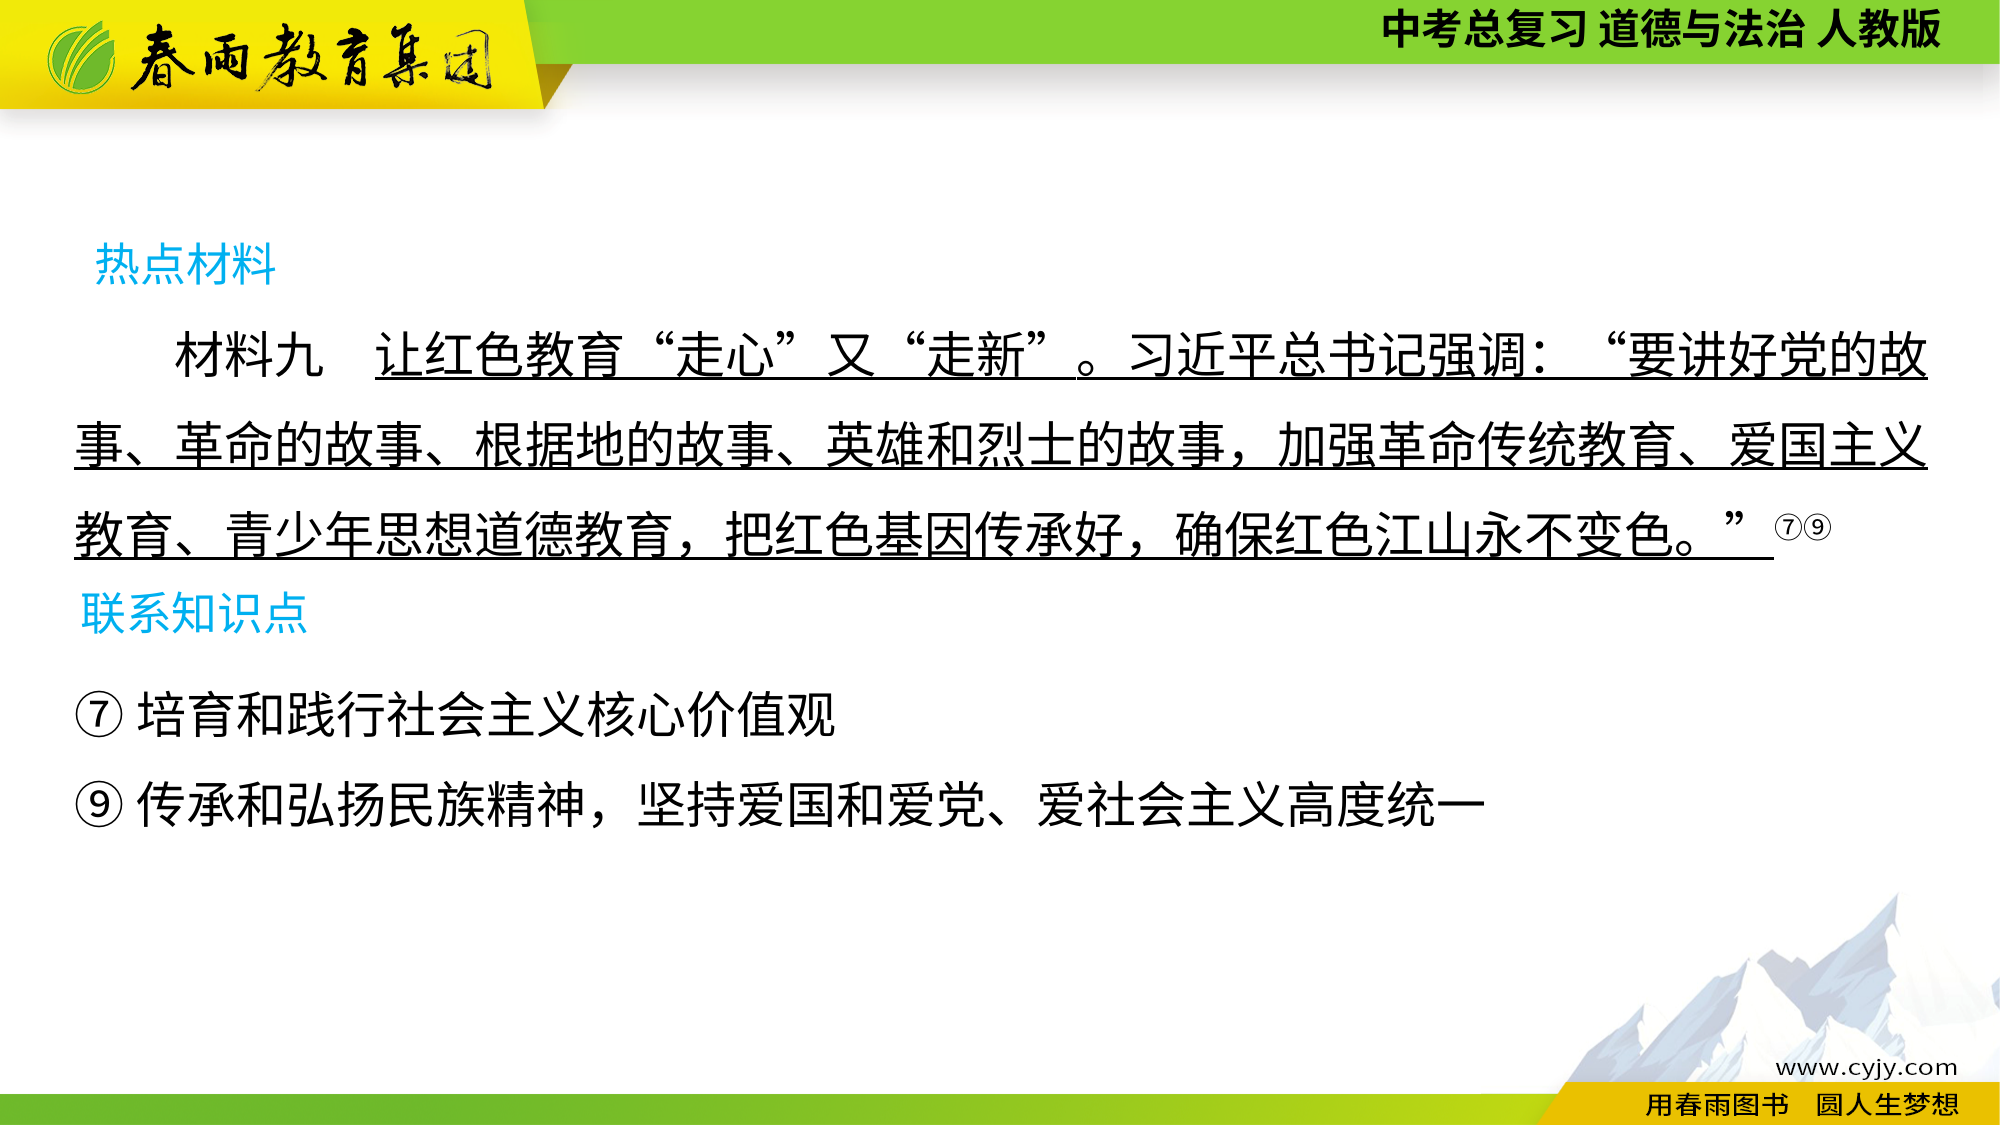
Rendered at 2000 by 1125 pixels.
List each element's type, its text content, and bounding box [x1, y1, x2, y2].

list 材料九 让红色教育“走心”又“走新”。习近平总书记强调：“要讲好党的故事、革命的故事、根据地的故事、英雄和烈士的故事，加强革命传统教育、爱国主义教育、青少年思想道德教育，把红色基因传承好，确保红色江山永不变色。”⑦⑨ ⑦培育和践行社会主义核心价值观 ⑨传承和弘扬民族精神，坚持爱国和爱党、爱社会主义高度统一 [59, 285, 1944, 846]
text_box 热点材料 [79, 228, 293, 298]
text_box 联系知识点 [65, 576, 325, 647]
picture [0, 0, 2000, 1125]
